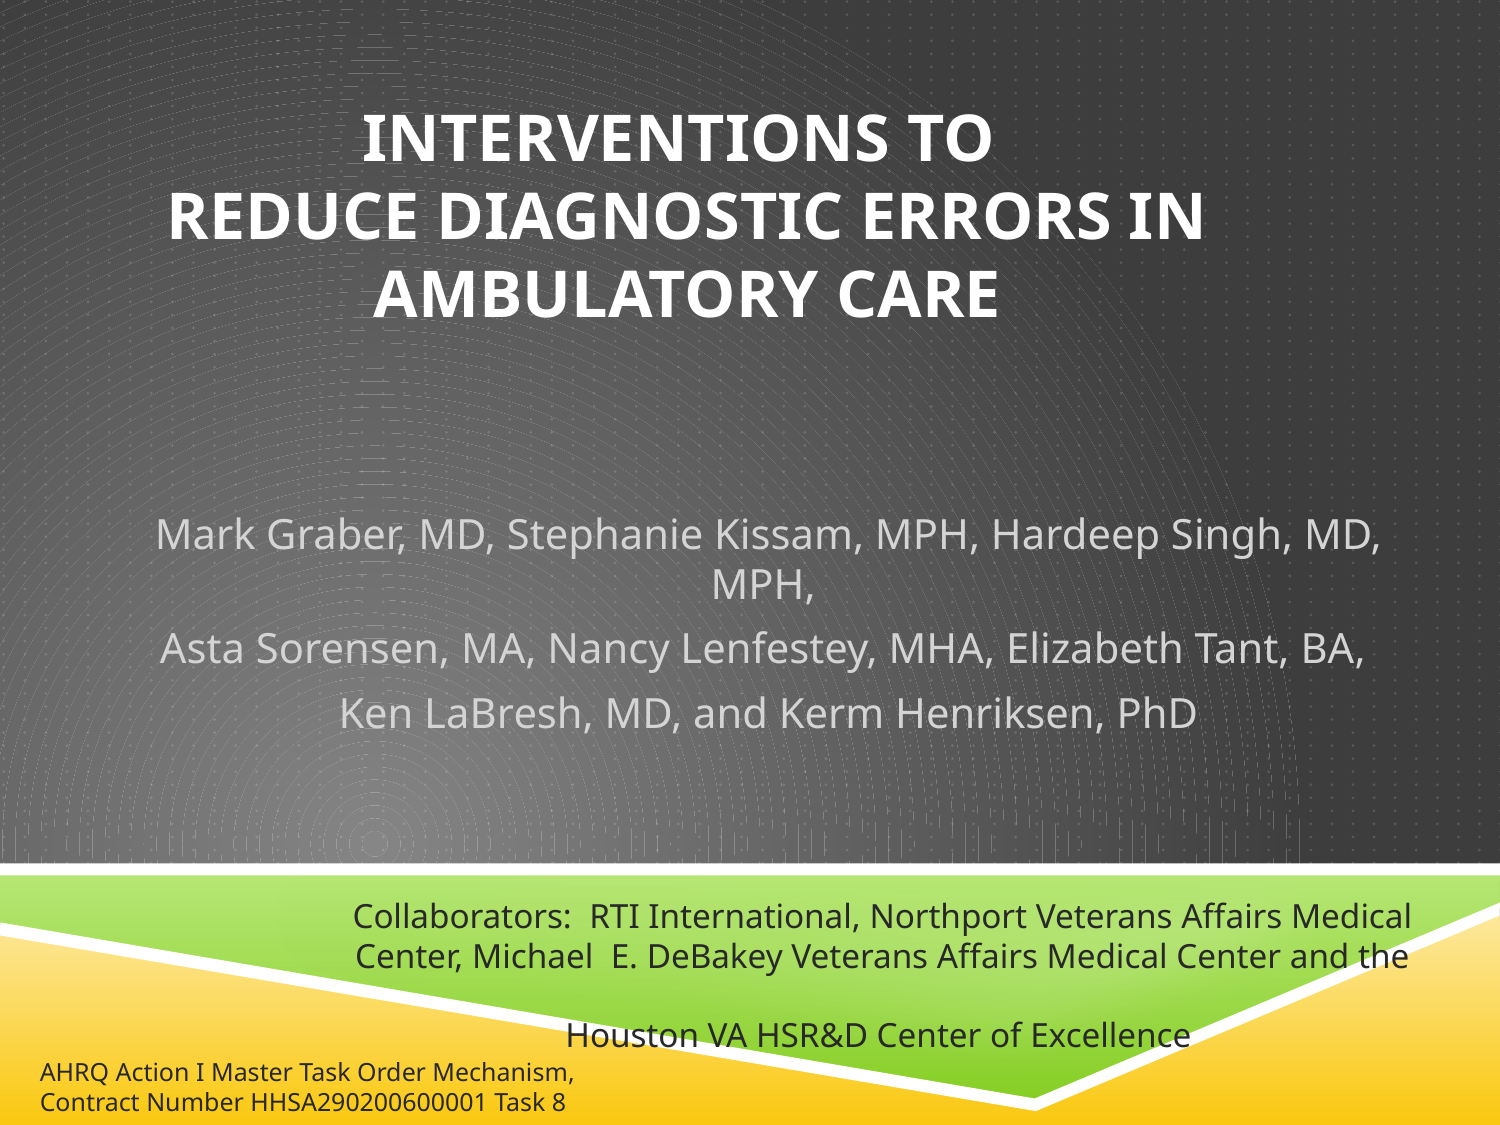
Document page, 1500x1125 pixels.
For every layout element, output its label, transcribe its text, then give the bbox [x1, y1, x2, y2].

title INTERVENTIONS TO REDUCE DIAGNOSTIC ERRORS IN AMBULATORY CARE [37, 87, 1338, 338]
text_box AHRQ Action I Master Task Order Mechanism, Contract Number HHSA290200600001 Task 8 [24, 1049, 600, 1124]
subtitle Mark Graber, MD, Stephanie Kissam, MPH, Hardeep Singh, MD, MPH, Asta Sorensen, MA, Nancy Lenfestey, MHA, Elizabeth Tant, BA, Ken LaBresh, MD, and Kerm Henriksen, PhD [149, 499, 1388, 738]
text_box Collaborators: RTI International, Northport Veterans Affairs Medical Center, Michael E. DeBakey Veterans Affairs Medical Center and the Houston VA HSR&D Center of Excellence [337, 887, 1429, 1062]
